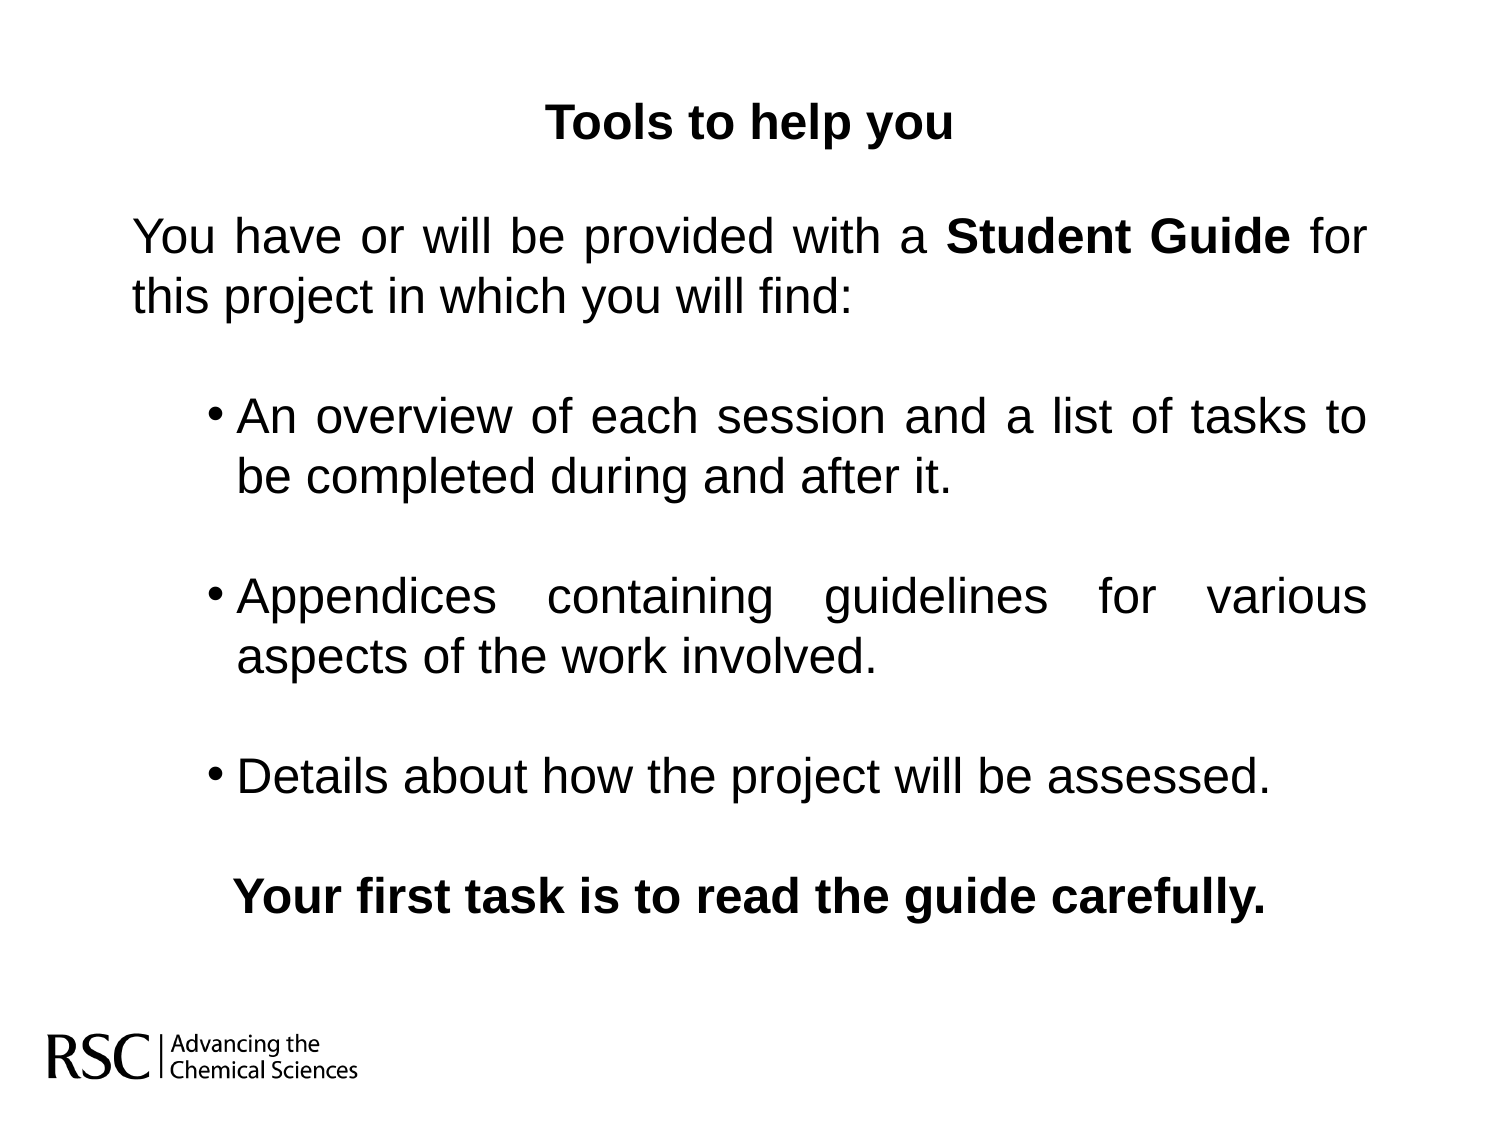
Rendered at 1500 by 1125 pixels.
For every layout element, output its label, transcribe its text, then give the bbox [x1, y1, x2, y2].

text_box Tools to help you [117, 81, 1383, 157]
text_box You have or will be provided with a Student Guide for this project in which you will find: An overview of each session and a list of tasks to be completed during and after it. Appendices containing guidelines for various aspects of the work involved. Details about how the project will be assessed. Your first task is to read the guide carefully. [117, 196, 1383, 991]
